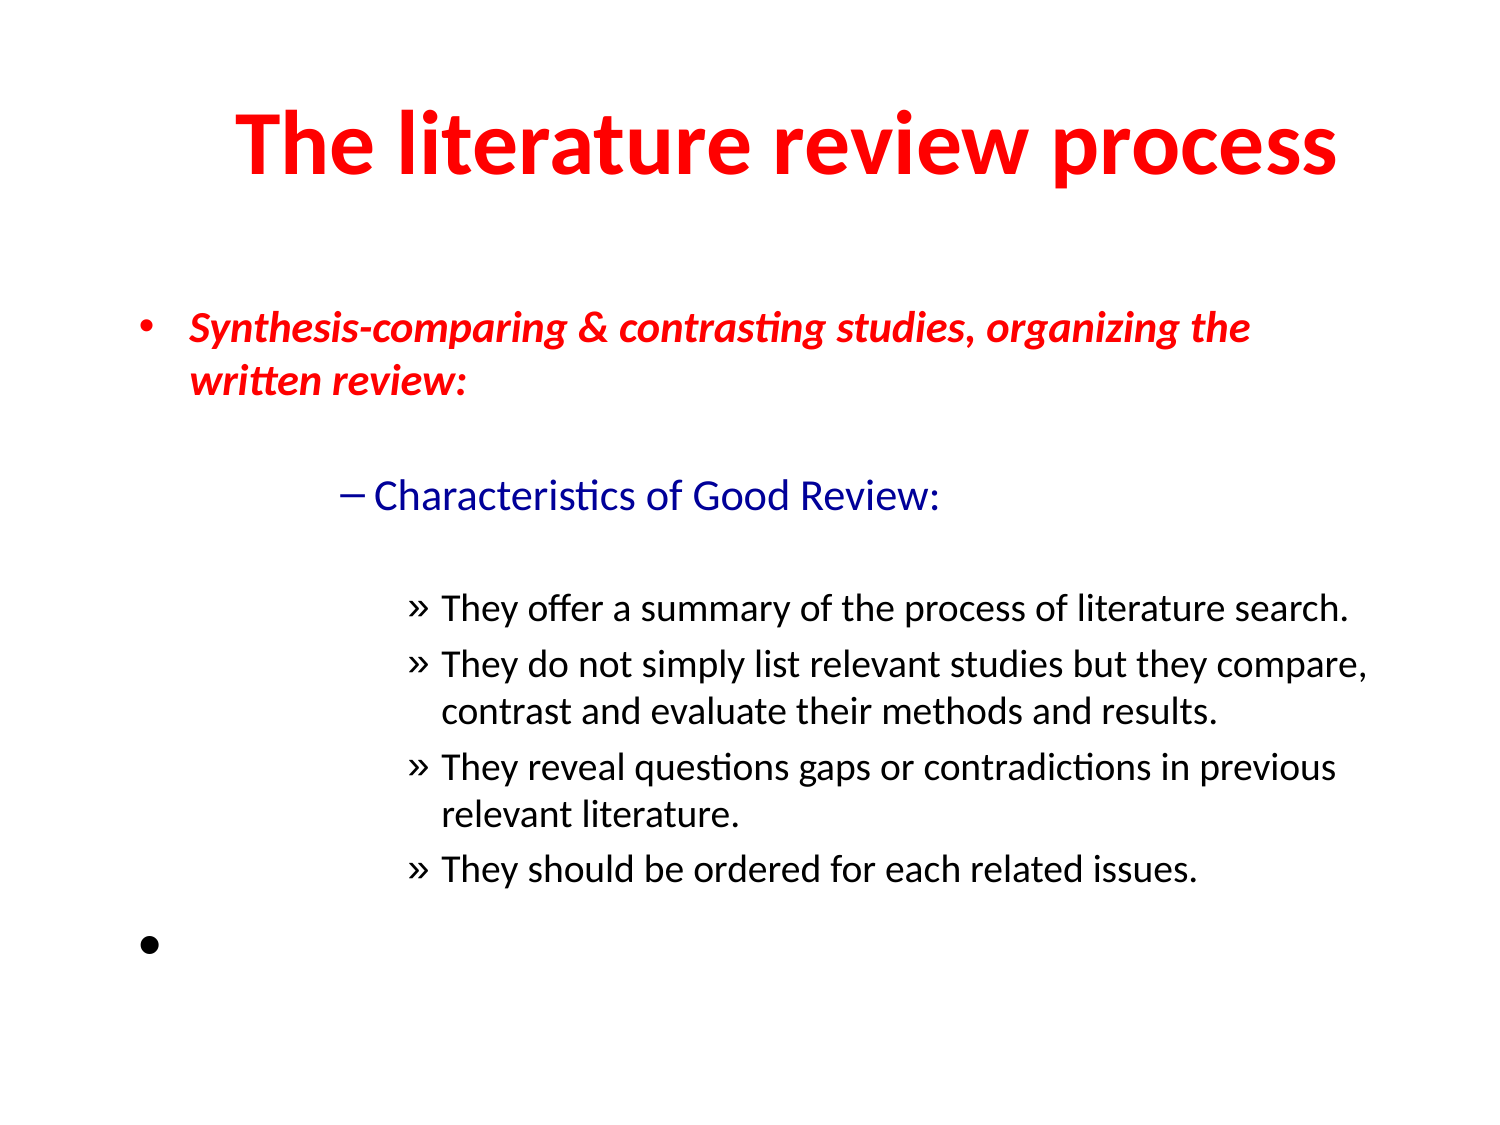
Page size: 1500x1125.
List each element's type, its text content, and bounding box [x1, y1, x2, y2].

title The literature review process [150, 42, 1425, 234]
list Synthesis-comparing & contrasting studies, organizing the written review: Characteristics of Good Review: They offer a summary of the process of literature search. They do not simply list relevant studies but they compare, contrast and evaluate their methods and results. They reveal questions gaps or contradictions in previous relevant literature. They should be ordered for each related issues. [123, 290, 1399, 1041]
